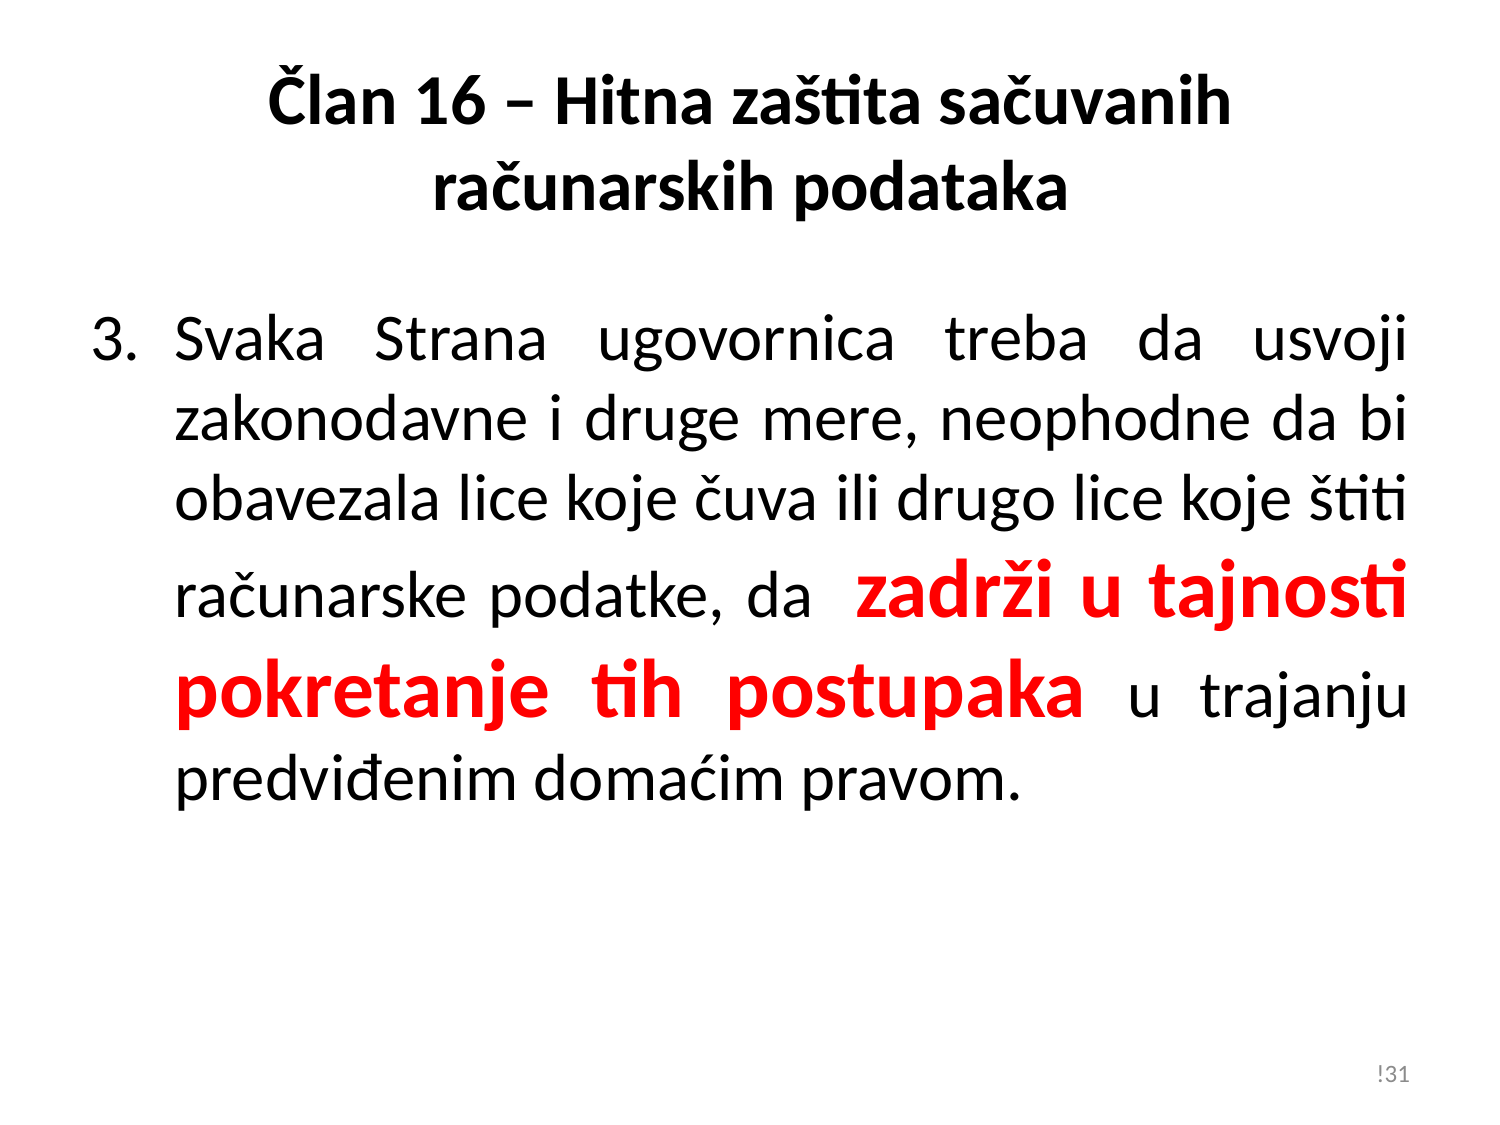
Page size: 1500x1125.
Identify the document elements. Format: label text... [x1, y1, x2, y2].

title Član 16 – Hitna zaštita sačuvanih računarskih podataka [76, 44, 1426, 232]
slide_number !31 [1074, 1042, 1425, 1103]
list Svaka Strana ugovornica treba da usvoji zakonodavne i druge mere, neophodne da bi obavezala lice koje čuva ili drugo lice koje štiti računarske podatke, da zadrži u tajnosti pokretanje tih postupaka u trajanju predviđenim domaćim pravom. [74, 286, 1426, 1030]
